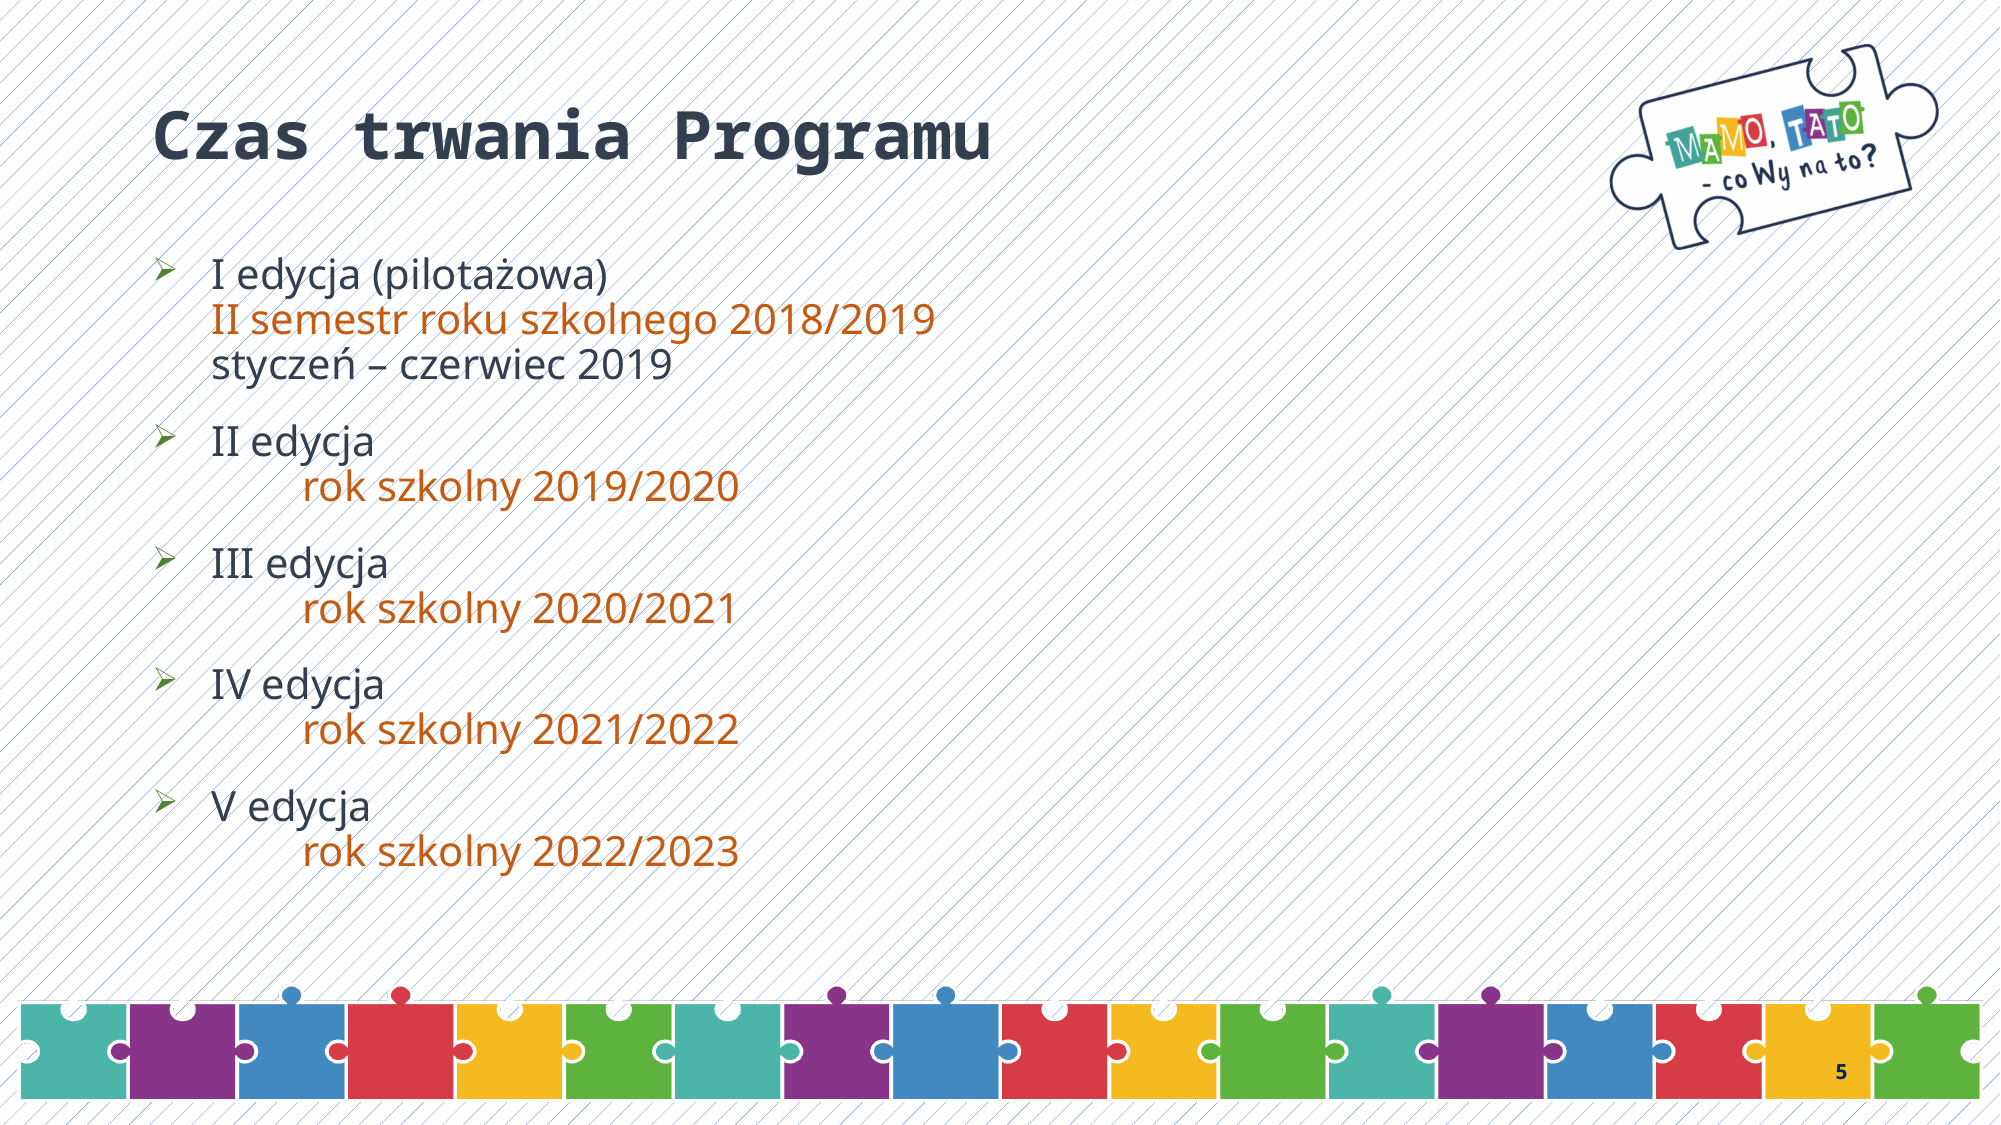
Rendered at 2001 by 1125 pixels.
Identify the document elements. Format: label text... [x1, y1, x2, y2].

slide_number 5 [1412, 1042, 1863, 1103]
list I edycja (pilotażowa) II semestr roku szkolnego 2018/2019 styczeń – czerwiec 2019 II edycja rok szkolny 2019/2020 III edycja rok szkolny 2020/2021 IV edycja rok szkolny 2021/2022 V edycja rok szkolny 2022/2023 [137, 246, 1863, 947]
picture [1815, 35, 1953, 221]
picture [1617, 224, 1839, 246]
title Czas trwania Programu [137, 53, 1863, 224]
picture [17, 983, 1983, 1102]
